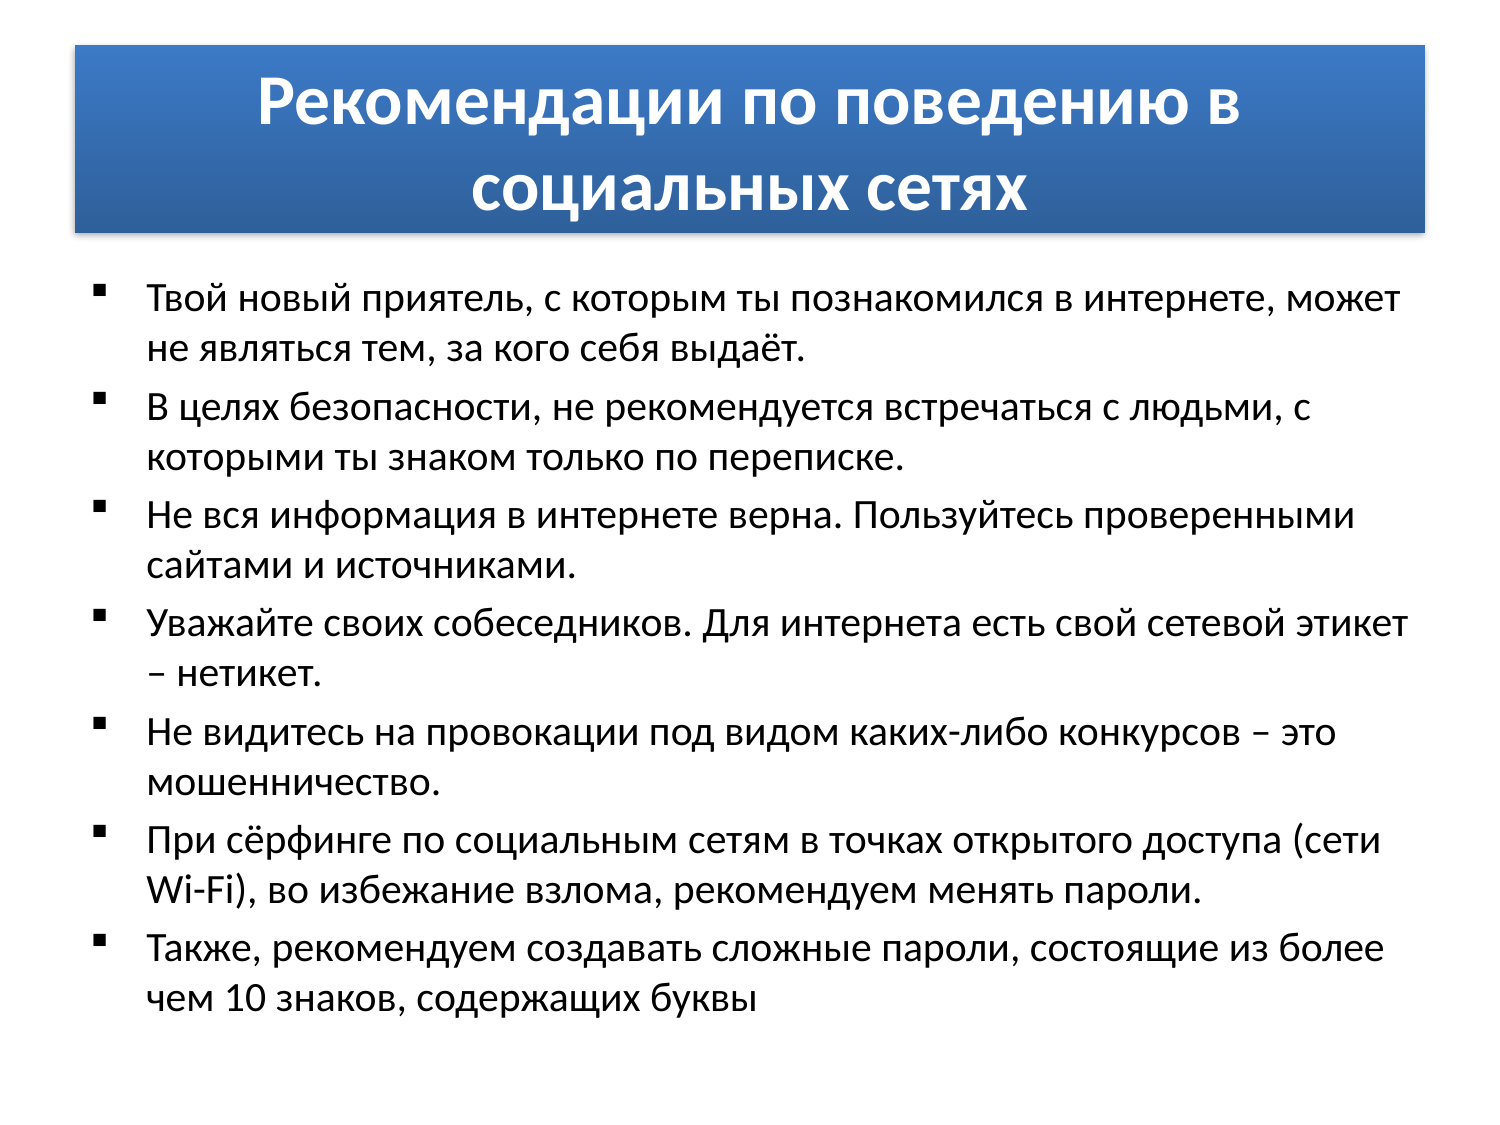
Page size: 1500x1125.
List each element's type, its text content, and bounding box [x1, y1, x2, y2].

title Рекомендации по поведению в социальных сетях [75, 45, 1425, 233]
list Твой новый приятель, с которым ты познакомился в интернете, может не являться тем, за кого себя выдаёт. В целях безопасности, не рекомендуется встречаться с людьми, с которыми ты знаком только по переписке. Не вся информация в интернете верна. Пользуйтесь проверенными сайтами и источниками. Уважайте своих собеседников. Для интернета есть свой сетевой этикет – нетикет. Не видитесь на провокации под видом каких-либо конкурсов – это мошенничество. При сёрфинге по социальным сетям в точках открытого доступа (сети Wi-Fi), во избежание взлома, рекомендуем менять пароли. Также, рекомендуем создавать сложные пароли, состоящие из более чем 10 знаков, содержащих буквы [75, 262, 1425, 1005]
